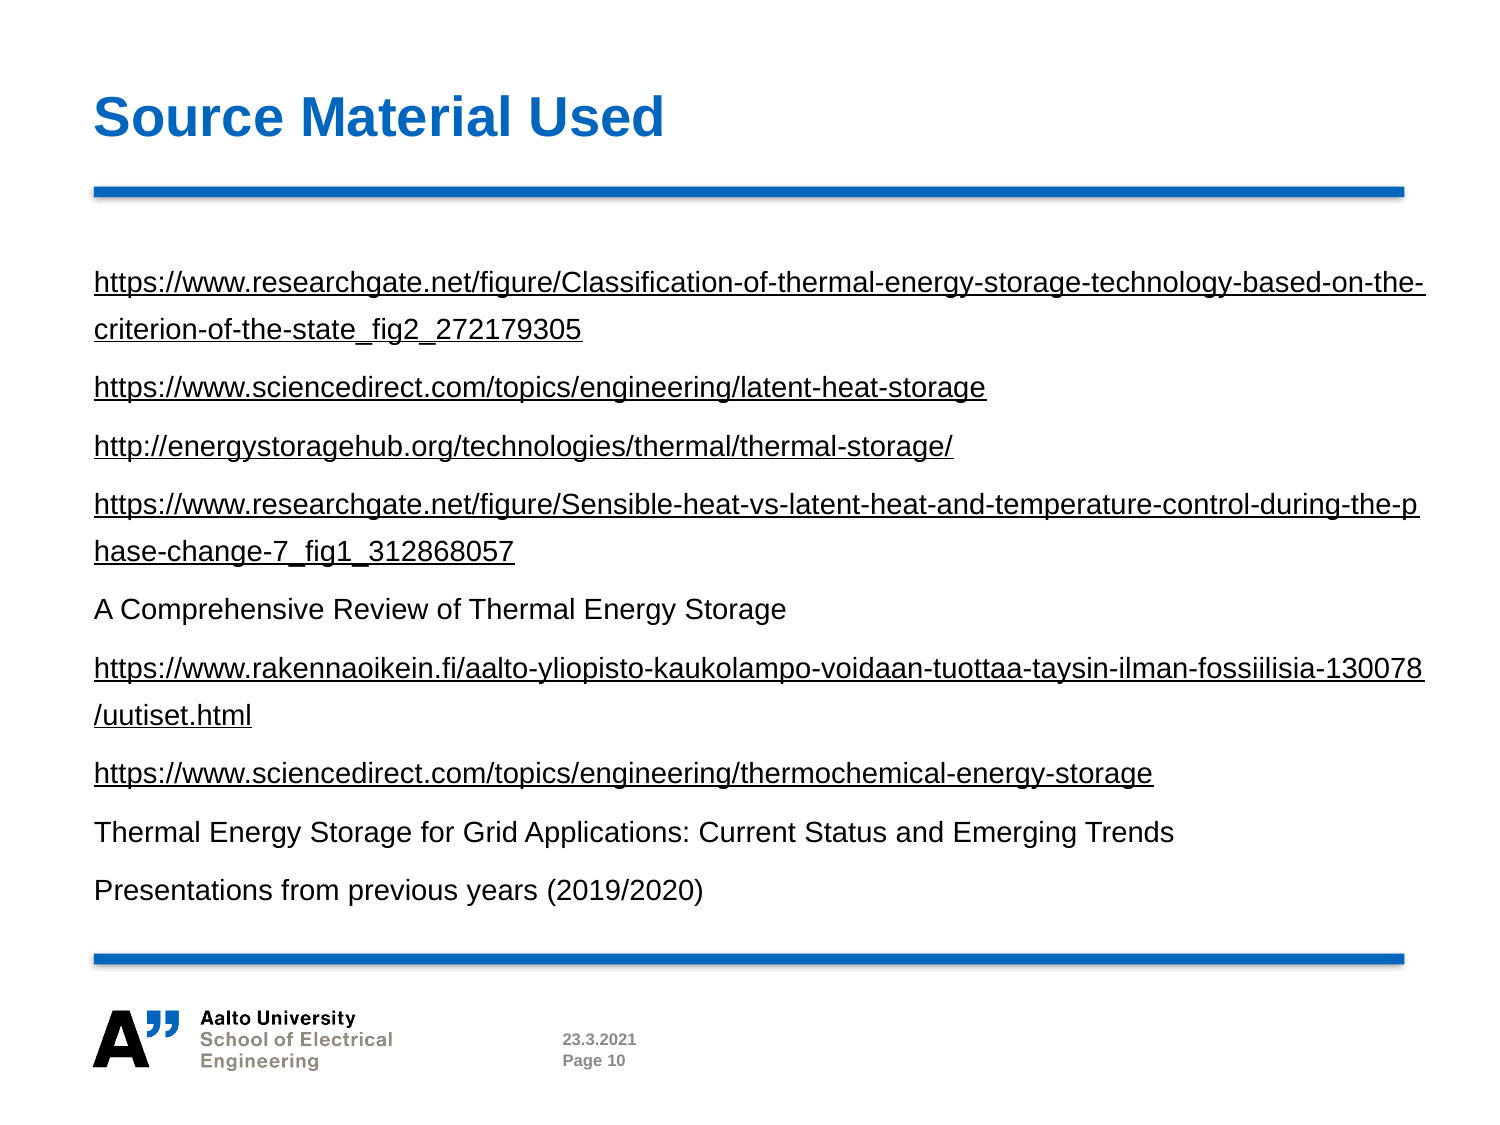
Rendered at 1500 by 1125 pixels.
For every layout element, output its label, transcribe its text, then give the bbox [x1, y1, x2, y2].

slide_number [562, 1029, 816, 1050]
slide_number Page 10 [562, 1050, 816, 1071]
picture [35, 953, 449, 1125]
list https://www.researchgate.net/figure/Classification-of-thermal-energy-storage-technology-based-on-the-criterion-of-the-state_fig2_272179305 https://www.sciencedirect.com/topics/engineering/latent-heat-storage http://energystoragehub.org/technologies/thermal/thermal-storage/ https://www.researchgate.net/figure/Sensible-heat-vs-latent-heat-and-temperature-control-during-the-phase-change-7_fig1_312868057 A Comprehensive Review of Thermal Energy Storage https://www.rakennaoikein.fi/aalto-yliopisto-kaukolampo-voidaan-tuottaa-taysin-ilman-fossiilisia-130078/uutiset.html https://www.sciencedirect.com/topics/engineering/thermochemical-energy-storage Thermal Energy Storage for Grid Applications: Current Status and Emerging Trends Presentations from previous years (2019/2020) [93, 245, 1429, 925]
title Source Material Used [93, 80, 1369, 228]
